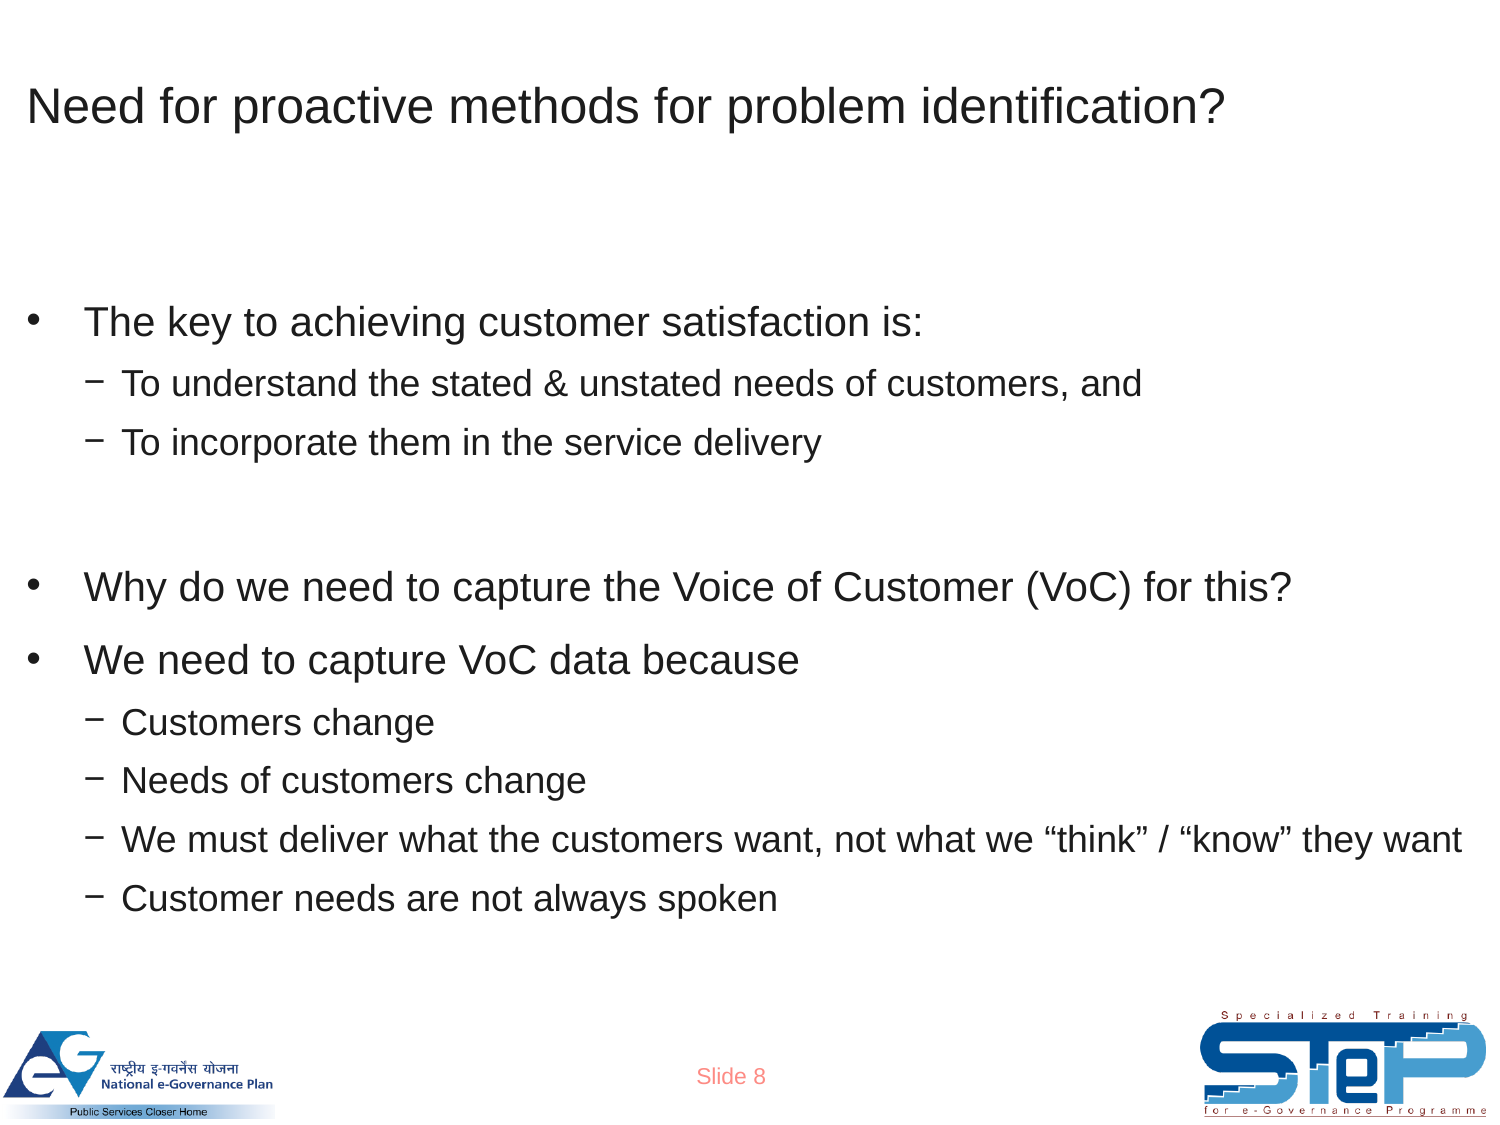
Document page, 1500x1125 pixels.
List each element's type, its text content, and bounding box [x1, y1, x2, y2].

picture [2, 1031, 275, 1119]
list The key to achieving customer satisfaction is: To understand the stated & unstated needs of customers, and To incorporate them in the service delivery Why do we need to capture the Voice of Customer (VoC) for this? We need to capture VoC data because Customers change Needs of customers change We must deliver what the customers want, not what we “think” / “know” they want Customer needs are not always spoken [26, 287, 1474, 999]
picture [1200, 1011, 1486, 1117]
text_box Need for proactive methods for problem identification? [26, 73, 1471, 198]
